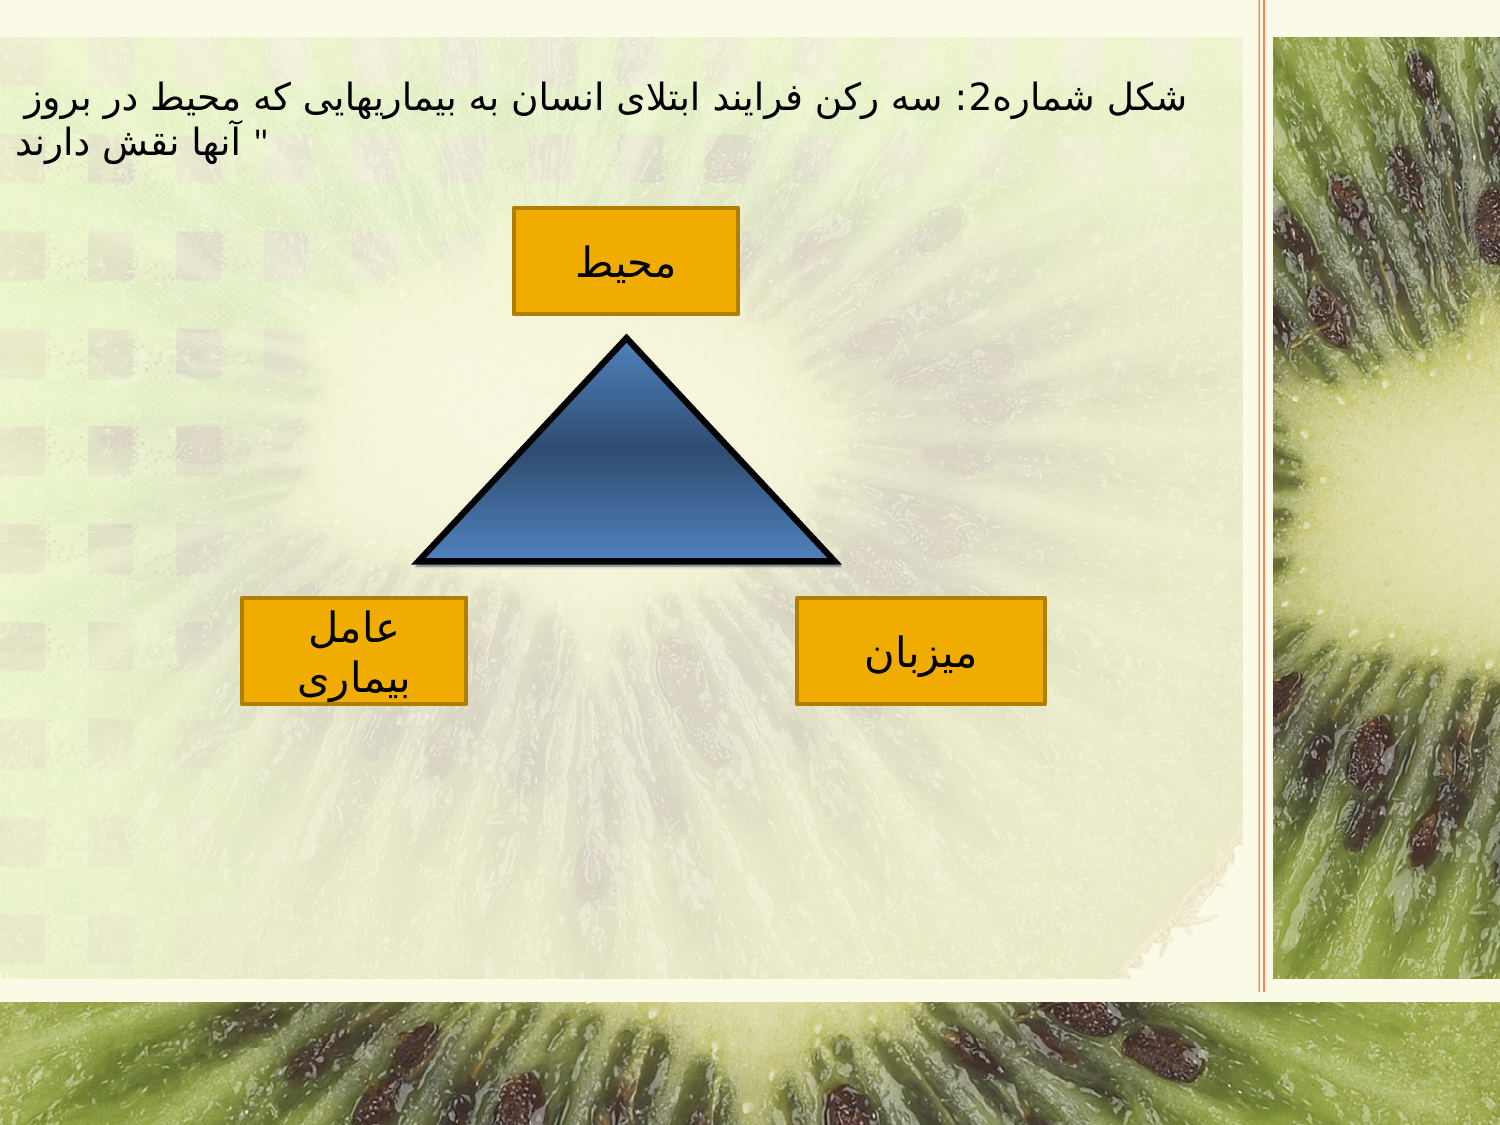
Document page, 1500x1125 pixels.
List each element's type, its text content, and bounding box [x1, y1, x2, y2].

text_box محیط [512, 206, 740, 316]
text_box عامل بیماری [240, 596, 468, 706]
picture [0, 0, 1500, 1125]
text_box شکل شماره2: سه رکن فرایند ابتلای انسان به بیماریهایی که محیط در بروز آنها نقش دارند " [0, 65, 1247, 171]
text_box میزبان [795, 596, 1047, 706]
text_box [418, 338, 835, 562]
